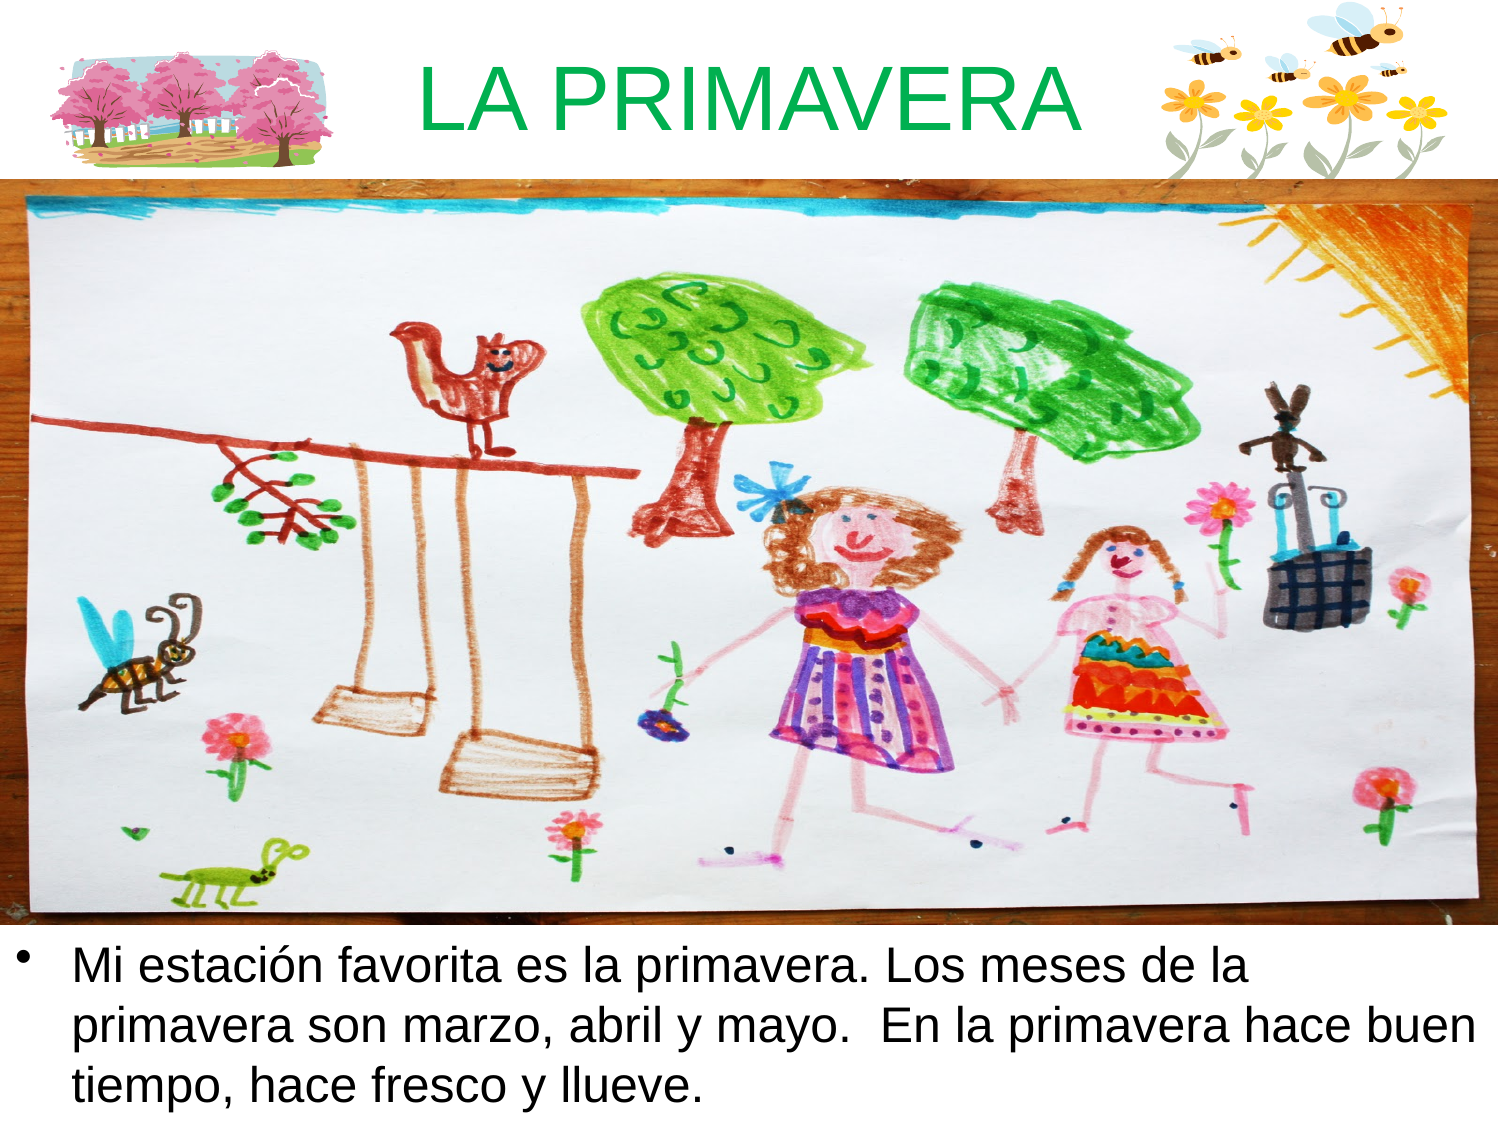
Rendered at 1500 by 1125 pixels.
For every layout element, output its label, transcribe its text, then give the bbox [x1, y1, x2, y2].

picture [0, 0, 1498, 926]
title LA PRIMAVERA [75, 0, 1147, 178]
list Mi estación favorita es la primavera. Los meses de la primavera son marzo, abril y mayo. En la primavera hace buen tiempo, hace fresco y llueve. [0, 931, 1500, 1125]
picture [49, 49, 334, 168]
